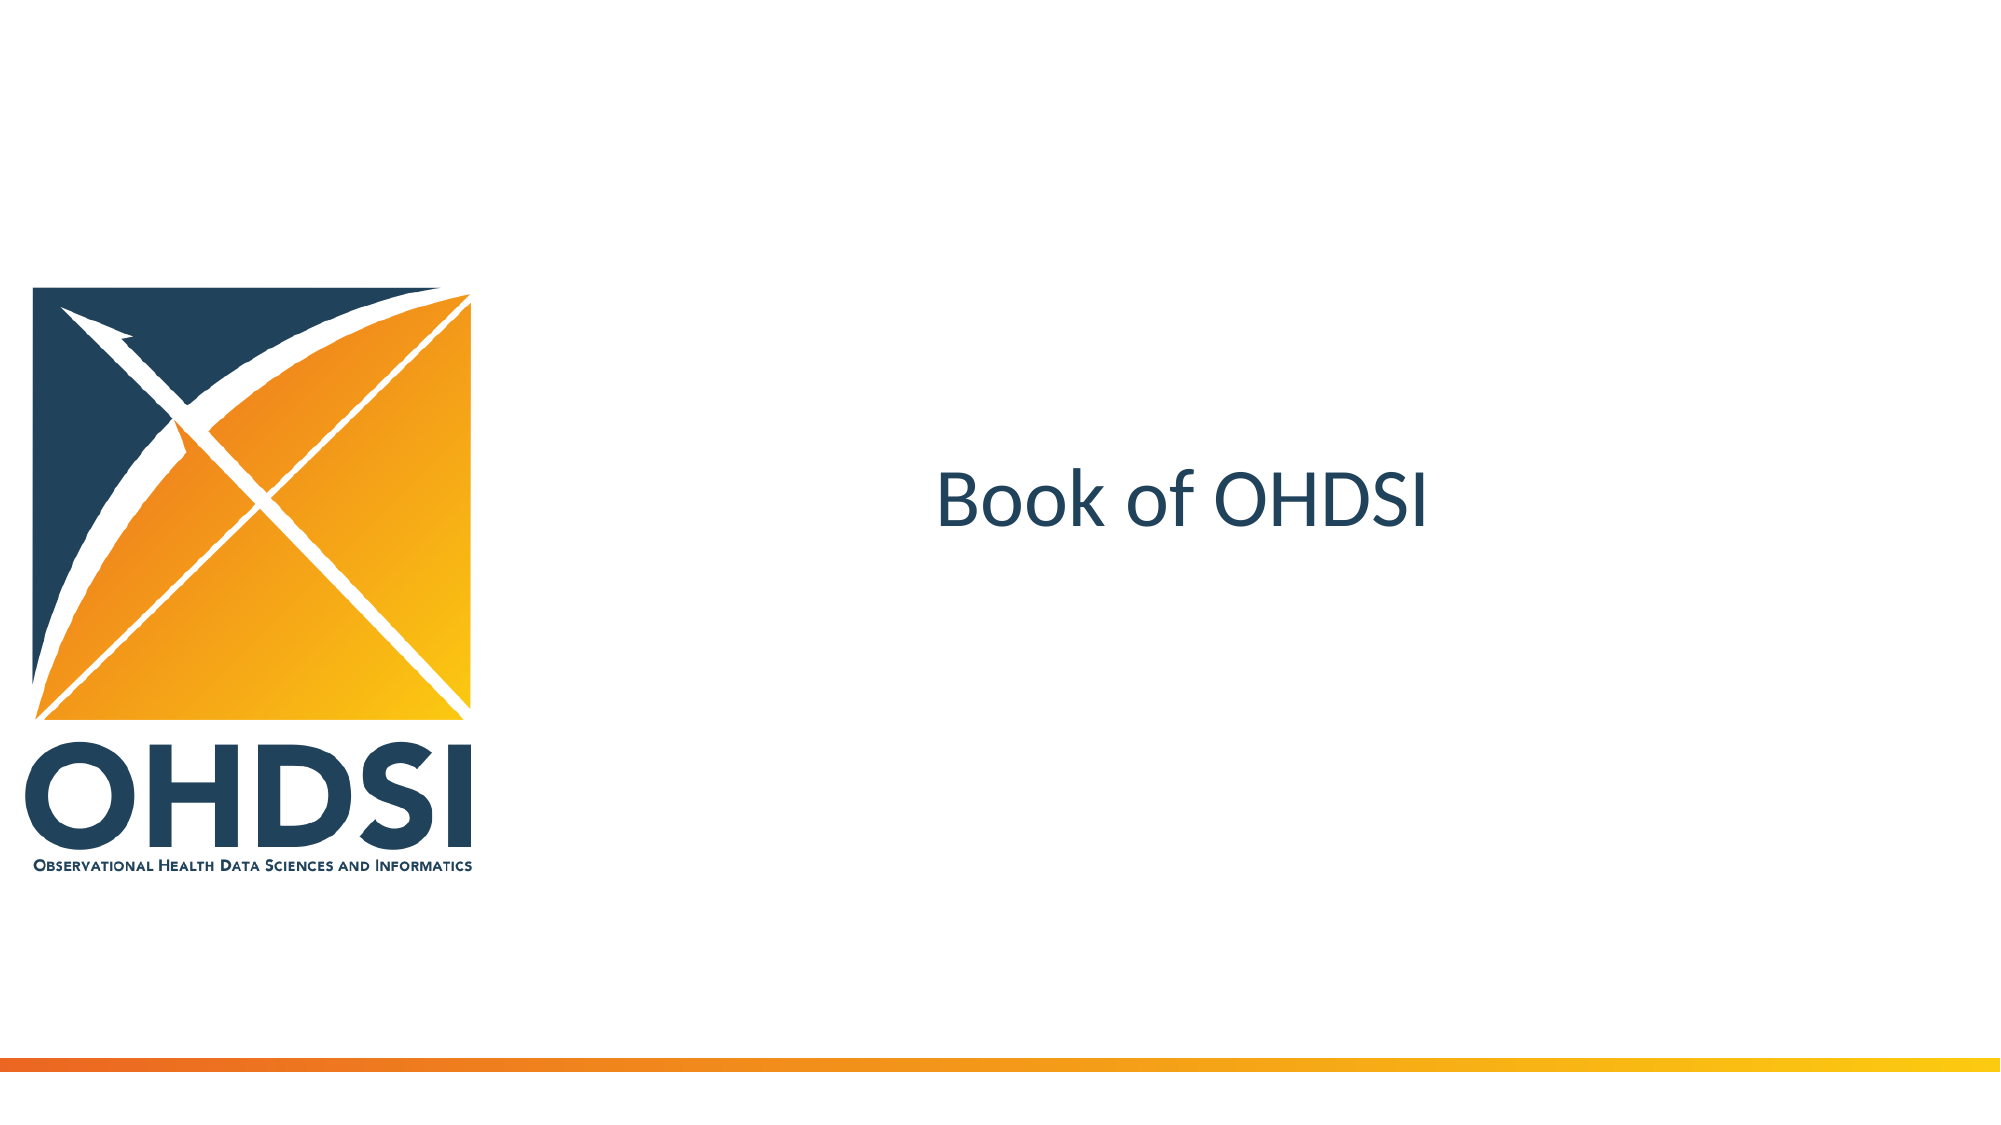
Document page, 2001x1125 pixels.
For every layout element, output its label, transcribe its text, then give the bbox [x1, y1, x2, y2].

title Book of OHDSI [516, 349, 1850, 638]
picture [0, 237, 529, 920]
